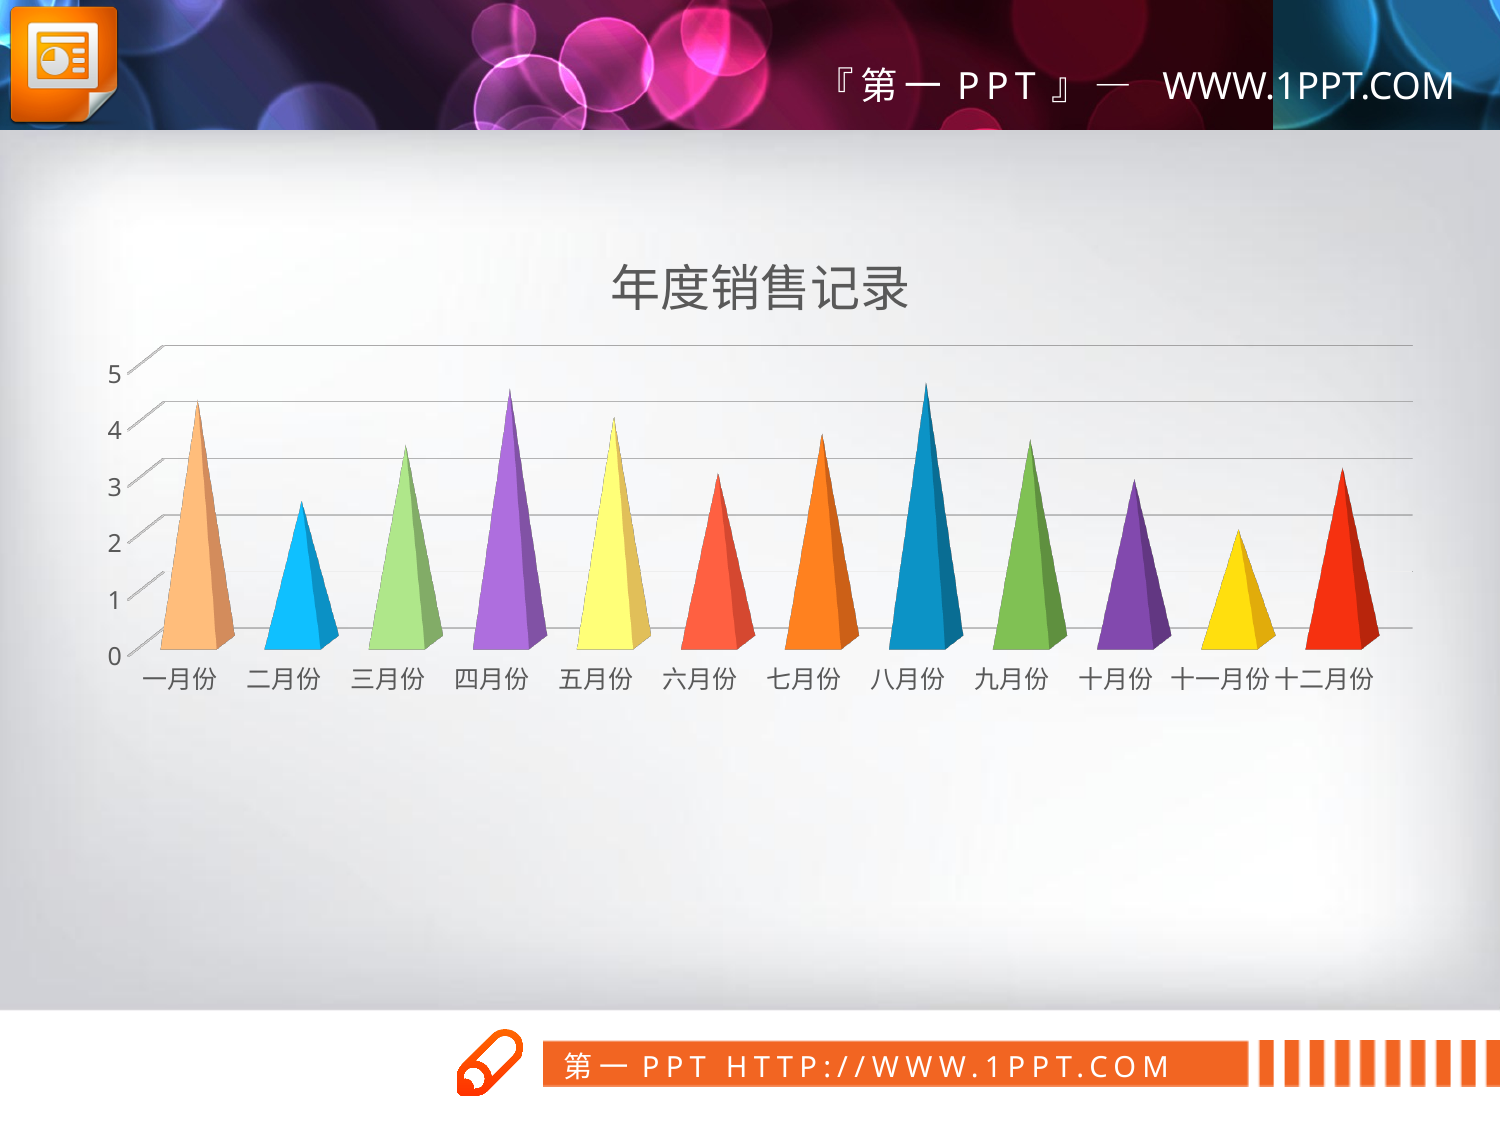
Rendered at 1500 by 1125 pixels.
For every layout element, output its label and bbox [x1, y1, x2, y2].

picture [0, 0, 1500, 1012]
picture [543, 1040, 1500, 1087]
chart [46, 215, 1474, 707]
